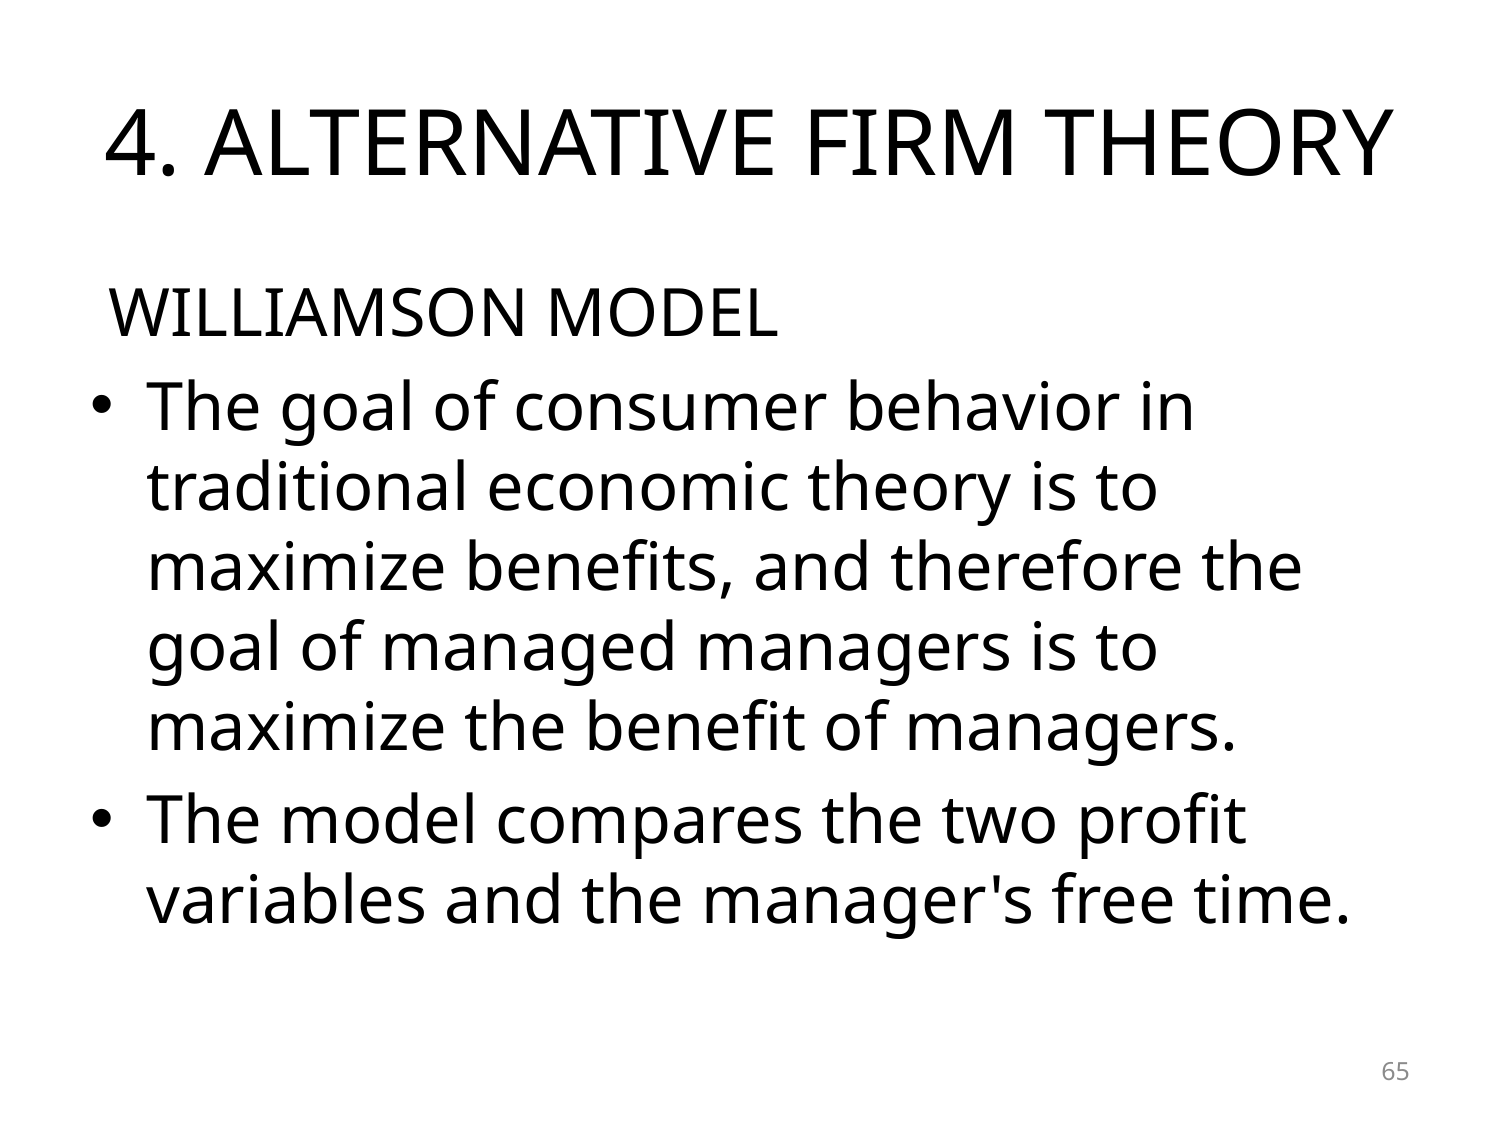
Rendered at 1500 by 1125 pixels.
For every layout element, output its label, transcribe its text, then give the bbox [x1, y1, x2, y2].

list WILLIAMSON MODEL The goal of consumer behavior in traditional economic theory is to maximize benefits, and therefore the goal of managed managers is to maximize the benefit of managers. The model compares the two profit variables and the manager's free time. [75, 262, 1425, 1005]
title 4. ALTERNATIVE FIRM THEORY [75, 45, 1425, 233]
slide_number 65 [1074, 1042, 1425, 1103]
